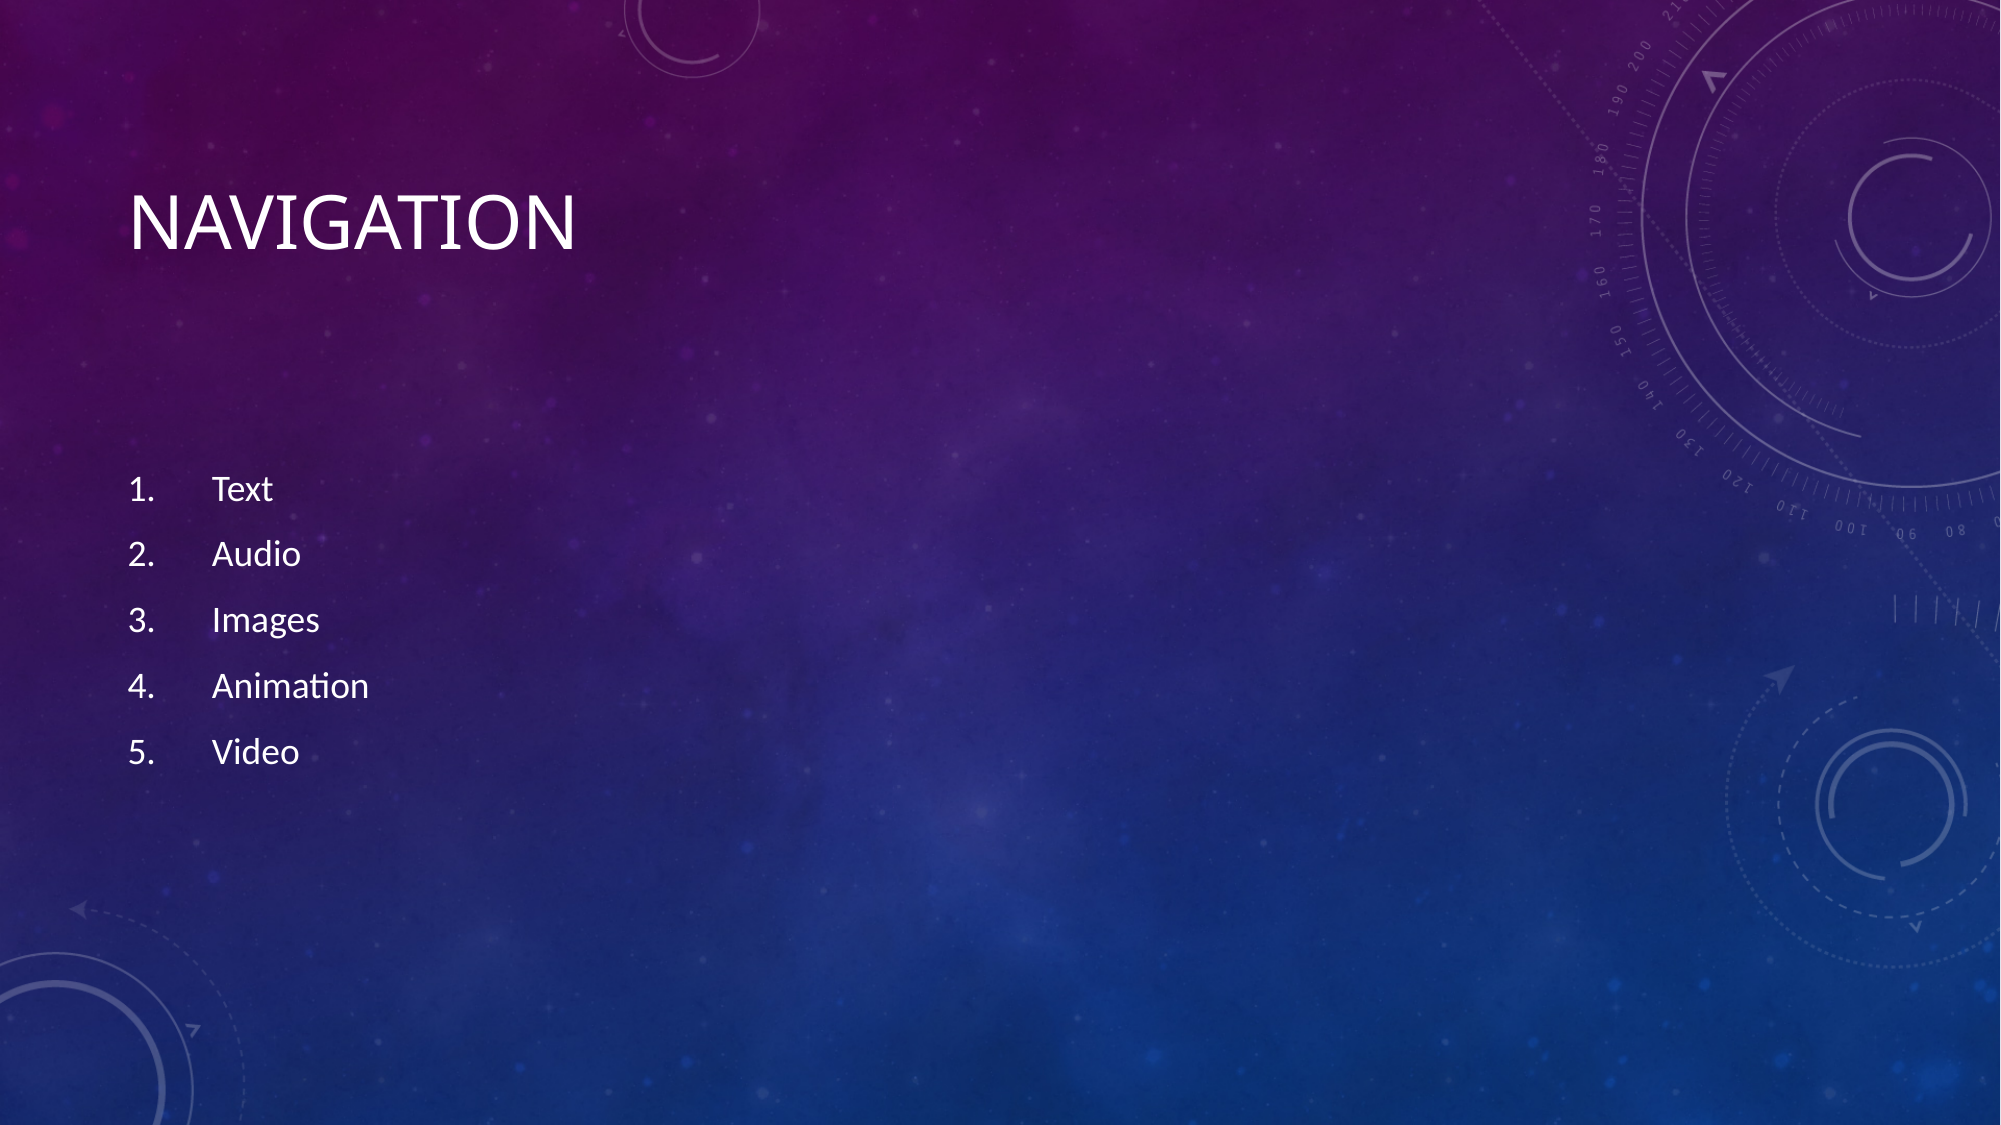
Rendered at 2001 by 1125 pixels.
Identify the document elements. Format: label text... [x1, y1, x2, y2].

picture [0, 0, 2001, 1125]
list Text Audio Images Animation Video [112, 351, 1775, 950]
title Navigation [112, 99, 1775, 339]
